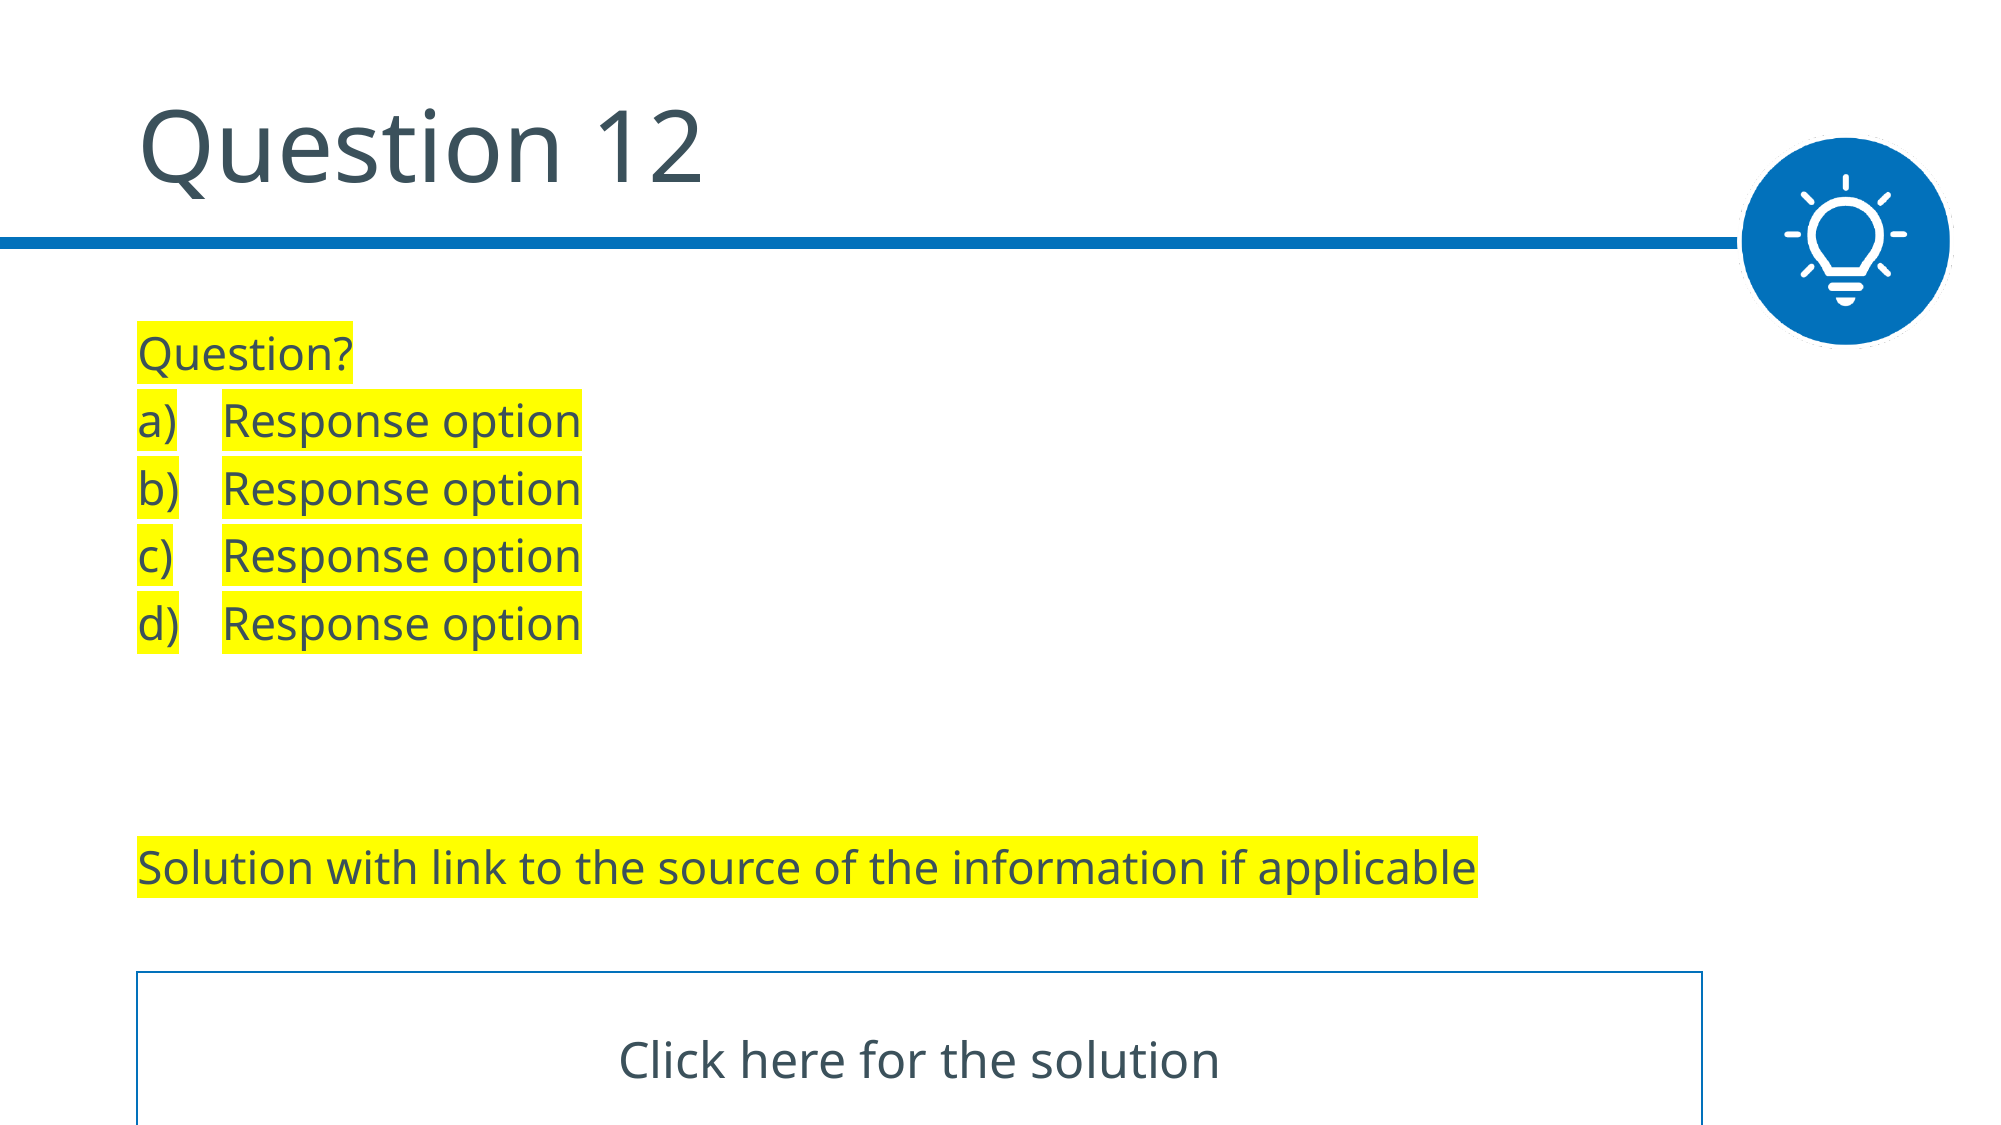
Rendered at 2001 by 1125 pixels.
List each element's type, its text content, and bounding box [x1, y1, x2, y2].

list Question? Response option Response option Response option Response option [137, 324, 1703, 782]
text_box Click here for the solution [136, 971, 1703, 1125]
picture [1737, 133, 1954, 349]
title Question 12 [137, 47, 1703, 238]
list Solution with link to the source of the information if applicable [137, 838, 1703, 971]
